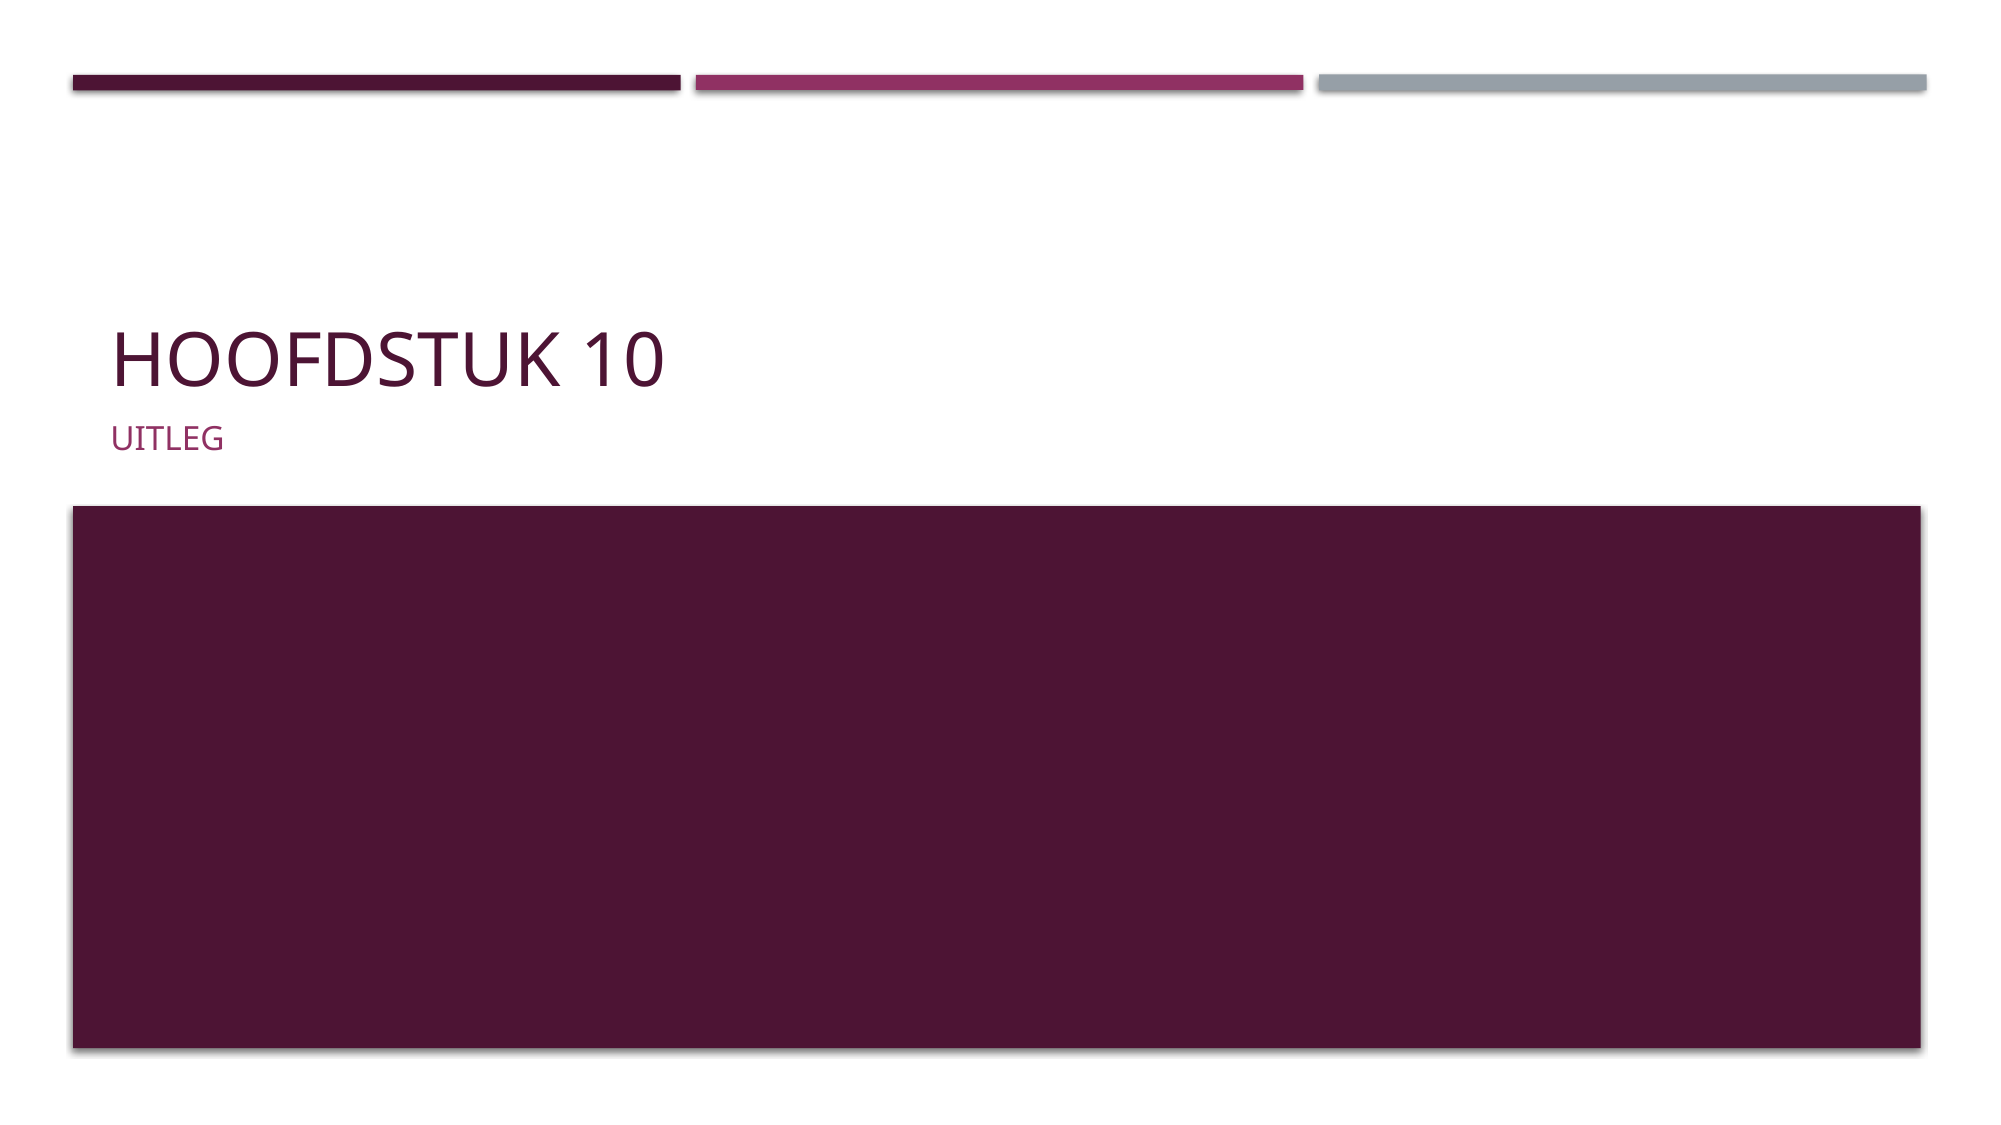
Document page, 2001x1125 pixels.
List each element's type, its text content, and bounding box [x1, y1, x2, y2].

subtitle Uitleg [95, 409, 1899, 507]
title Hoofdstuk 10 [95, 167, 1899, 409]
